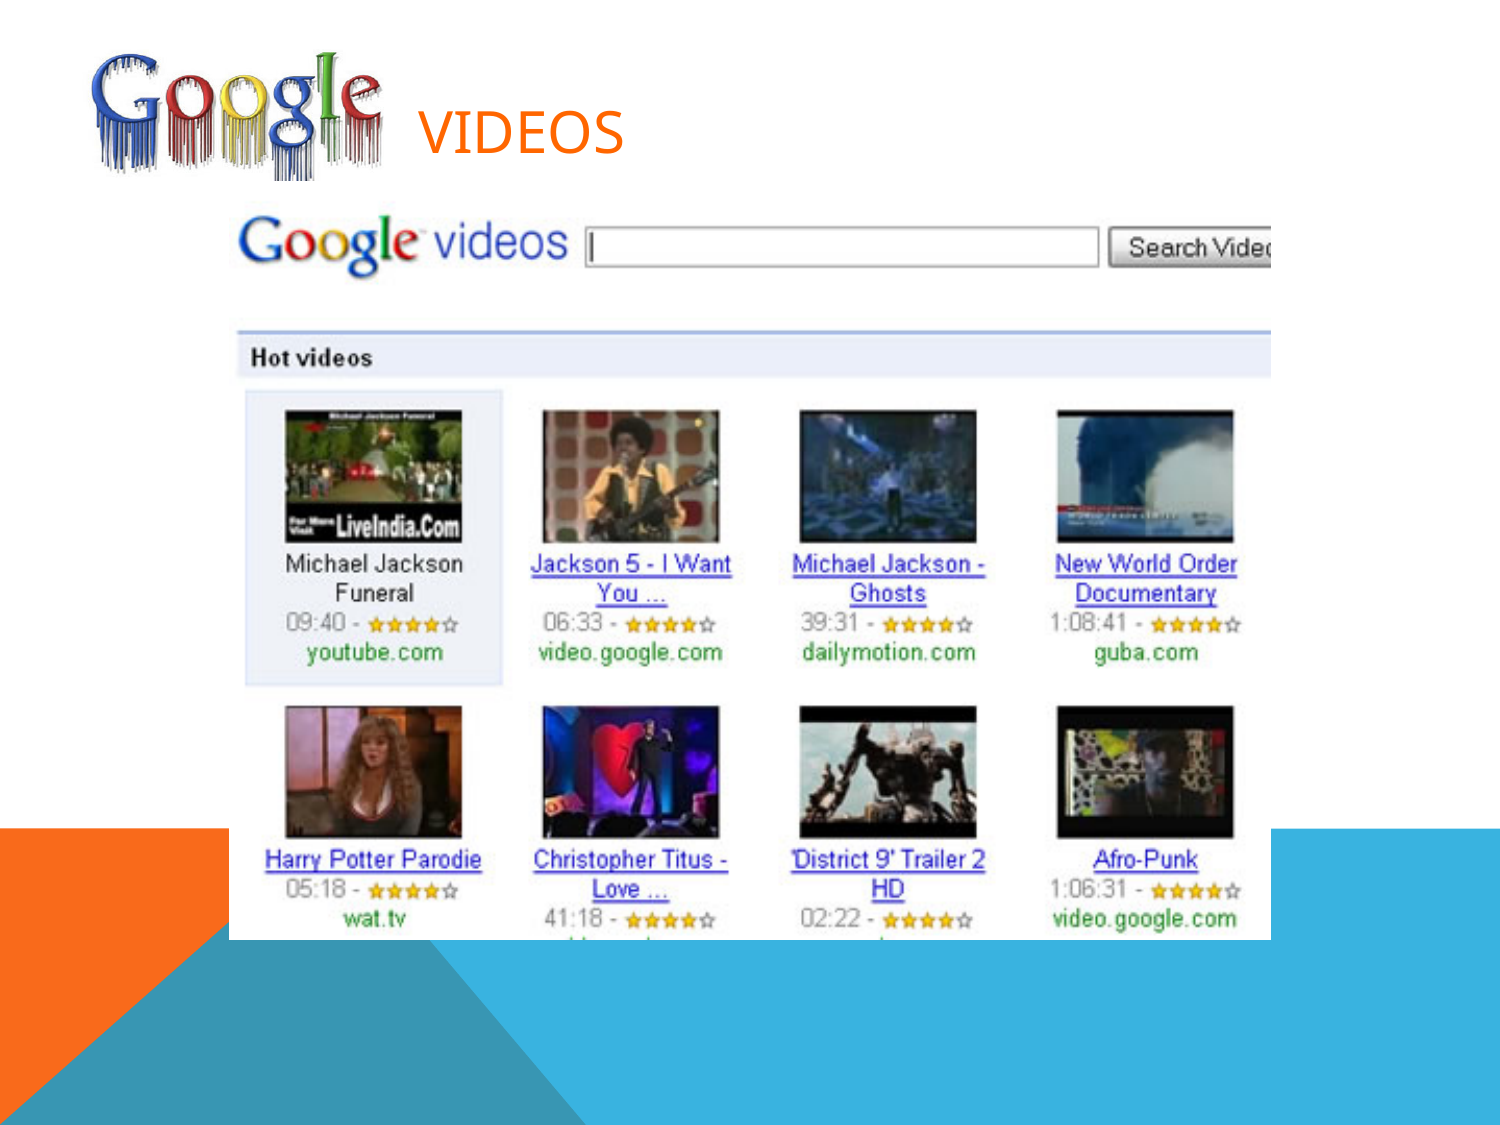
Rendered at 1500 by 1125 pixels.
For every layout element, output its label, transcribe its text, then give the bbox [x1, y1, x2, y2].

title videos [403, 85, 1211, 176]
picture [77, 49, 384, 181]
picture [228, 185, 1272, 940]
